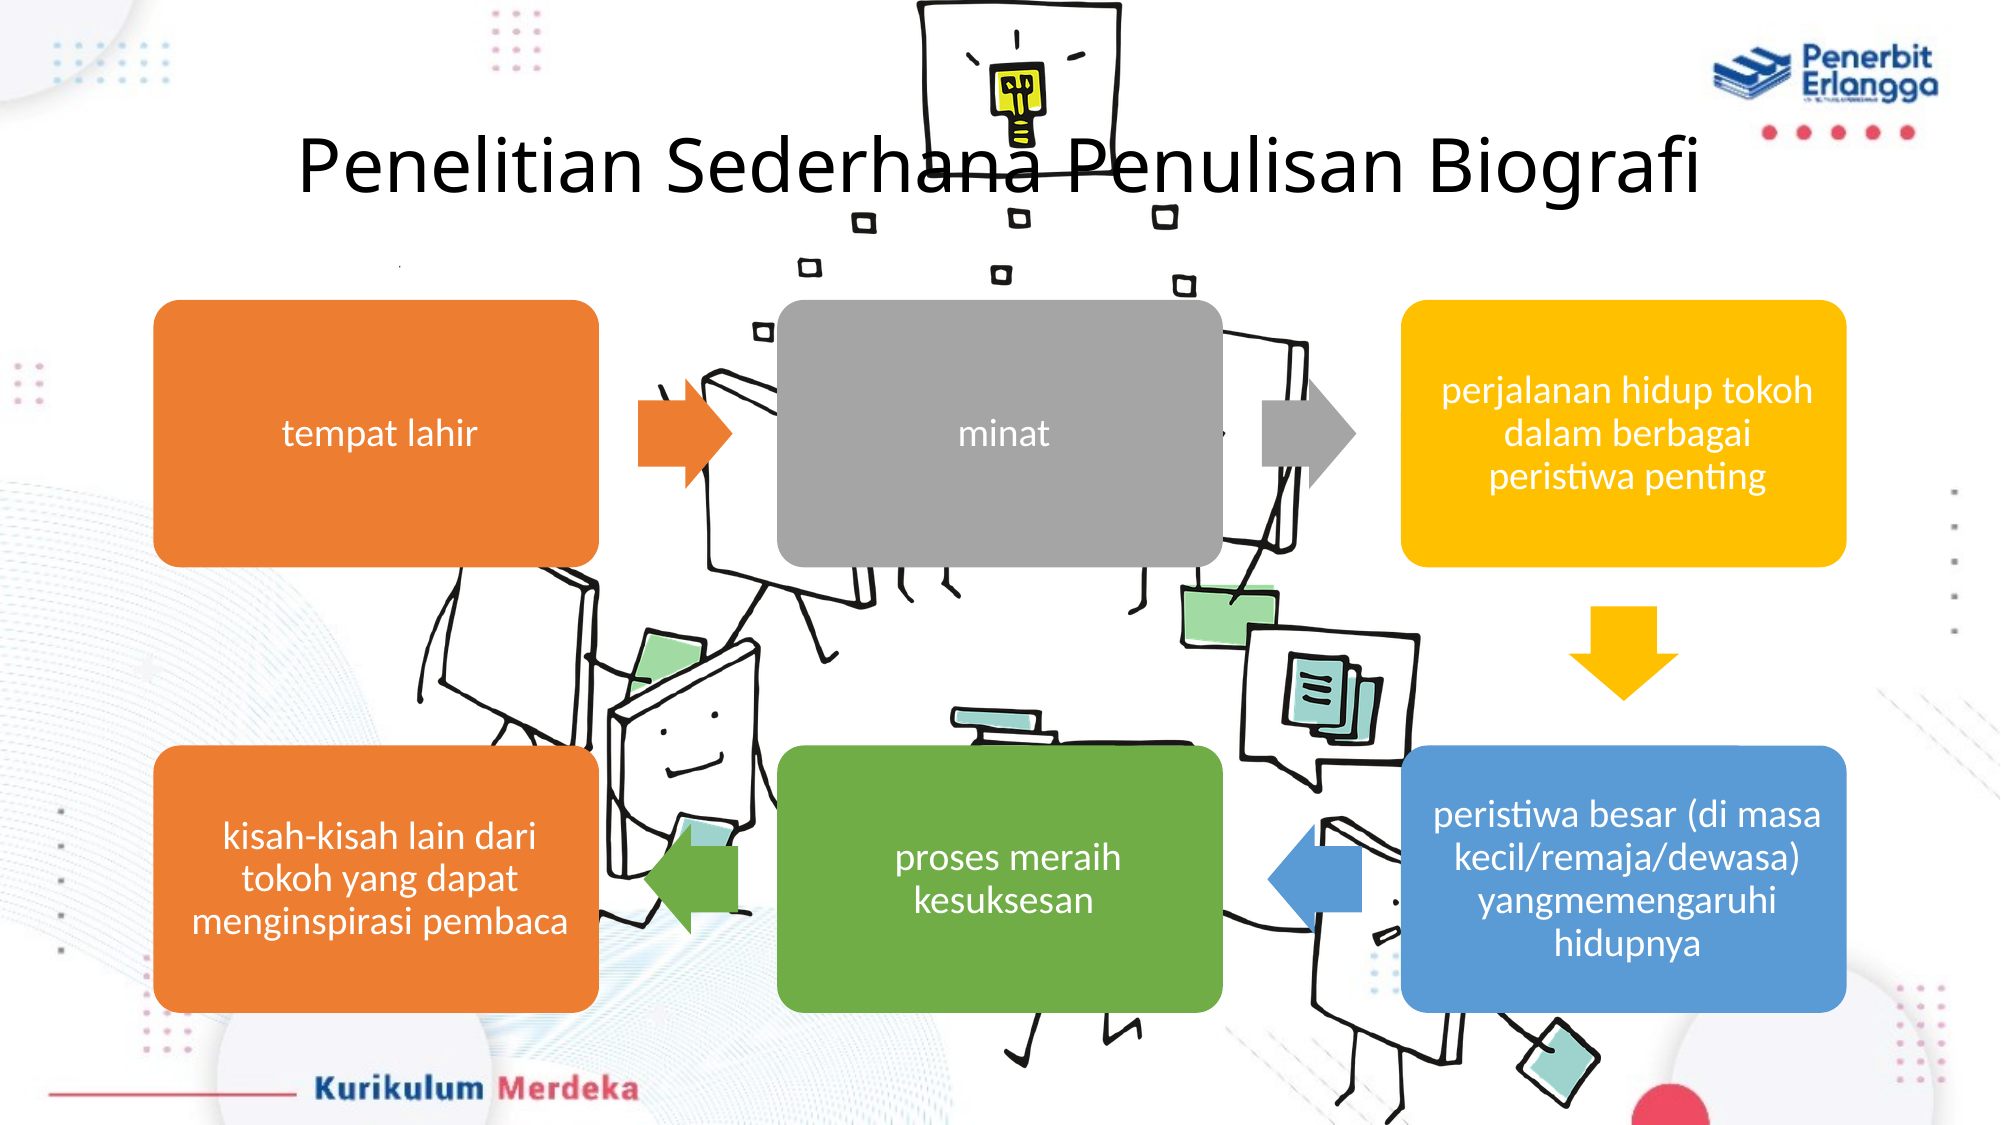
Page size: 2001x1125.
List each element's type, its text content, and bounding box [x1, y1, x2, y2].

title Penelitian Sederhana Penulisan Biografi [137, 59, 399, 278]
picture [0, 0, 2001, 1125]
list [137, 299, 1863, 1014]
title Penelitian Sederhana Penulisan Biografi [1601, 59, 1863, 278]
